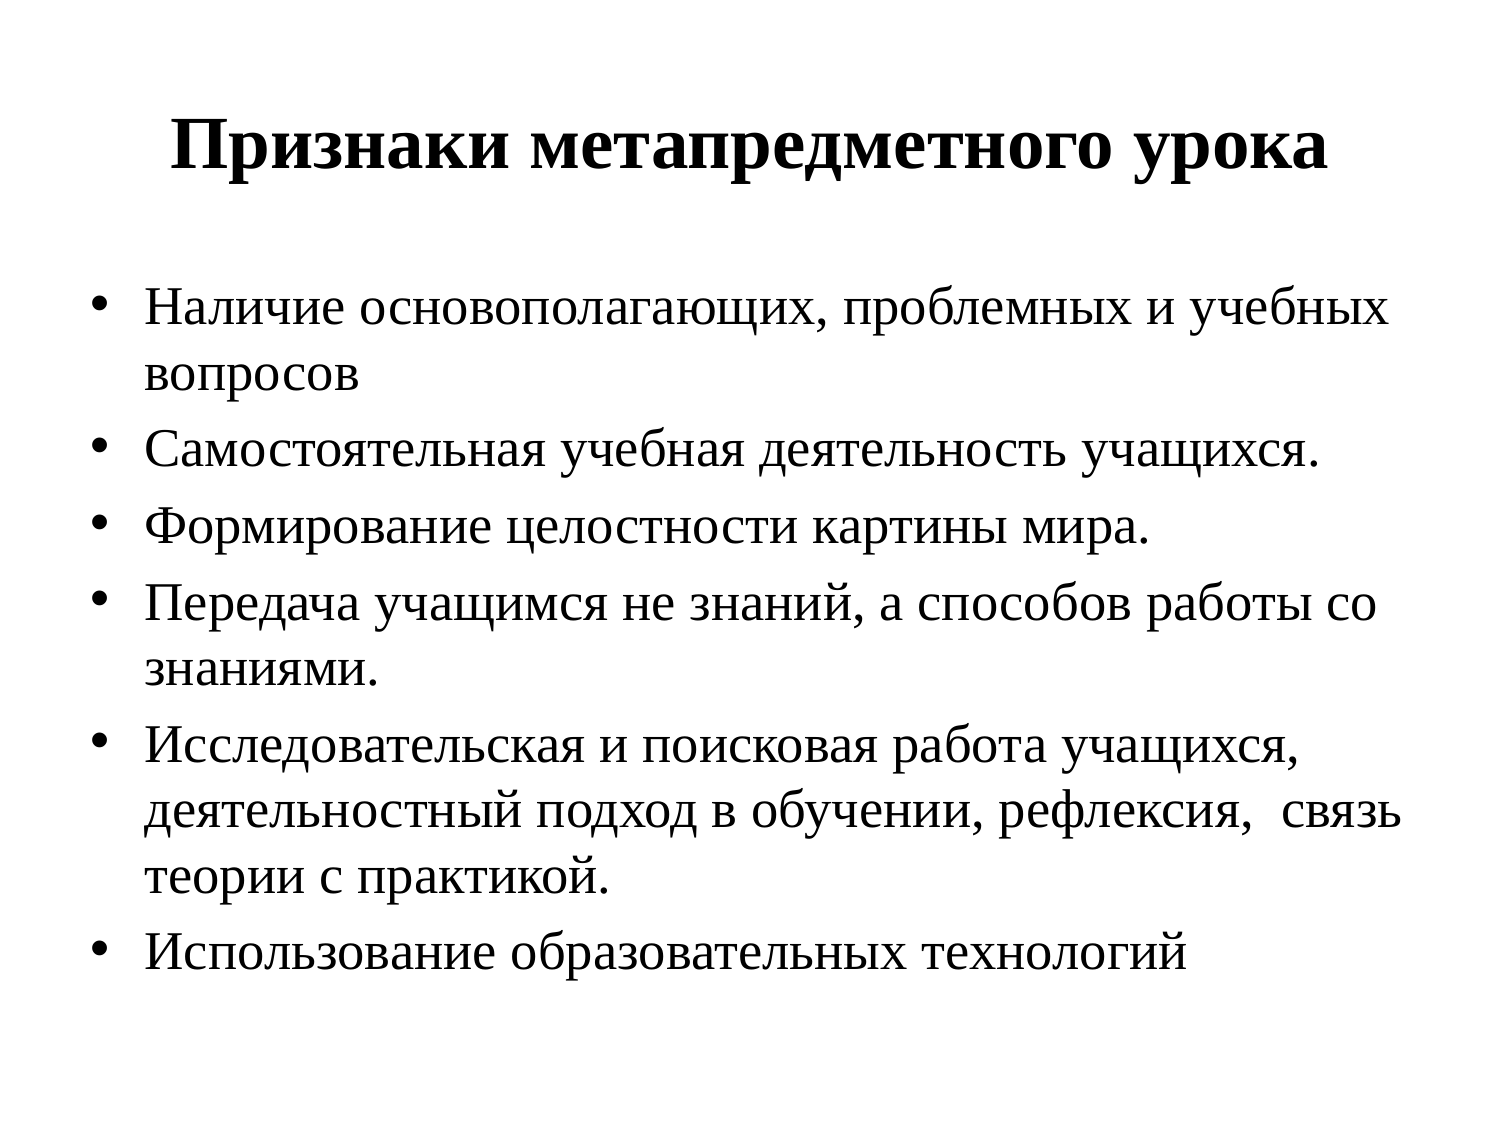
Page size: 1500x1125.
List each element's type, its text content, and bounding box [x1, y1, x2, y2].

title Признаки метапредметного урока [75, 45, 1425, 233]
list Наличие основополагающих, проблемных и учебных вопросов Самостоятельная учебная деятельность учащихся. Формирование целостности картины мира. Передача учащимся не знаний, а способов работы со знаниями. Исследовательская и поисковая работа учащихся, деятельностный подход в обучении, рефлексия, связь теории с практикой. Использование образовательных технологий [75, 262, 1425, 1005]
